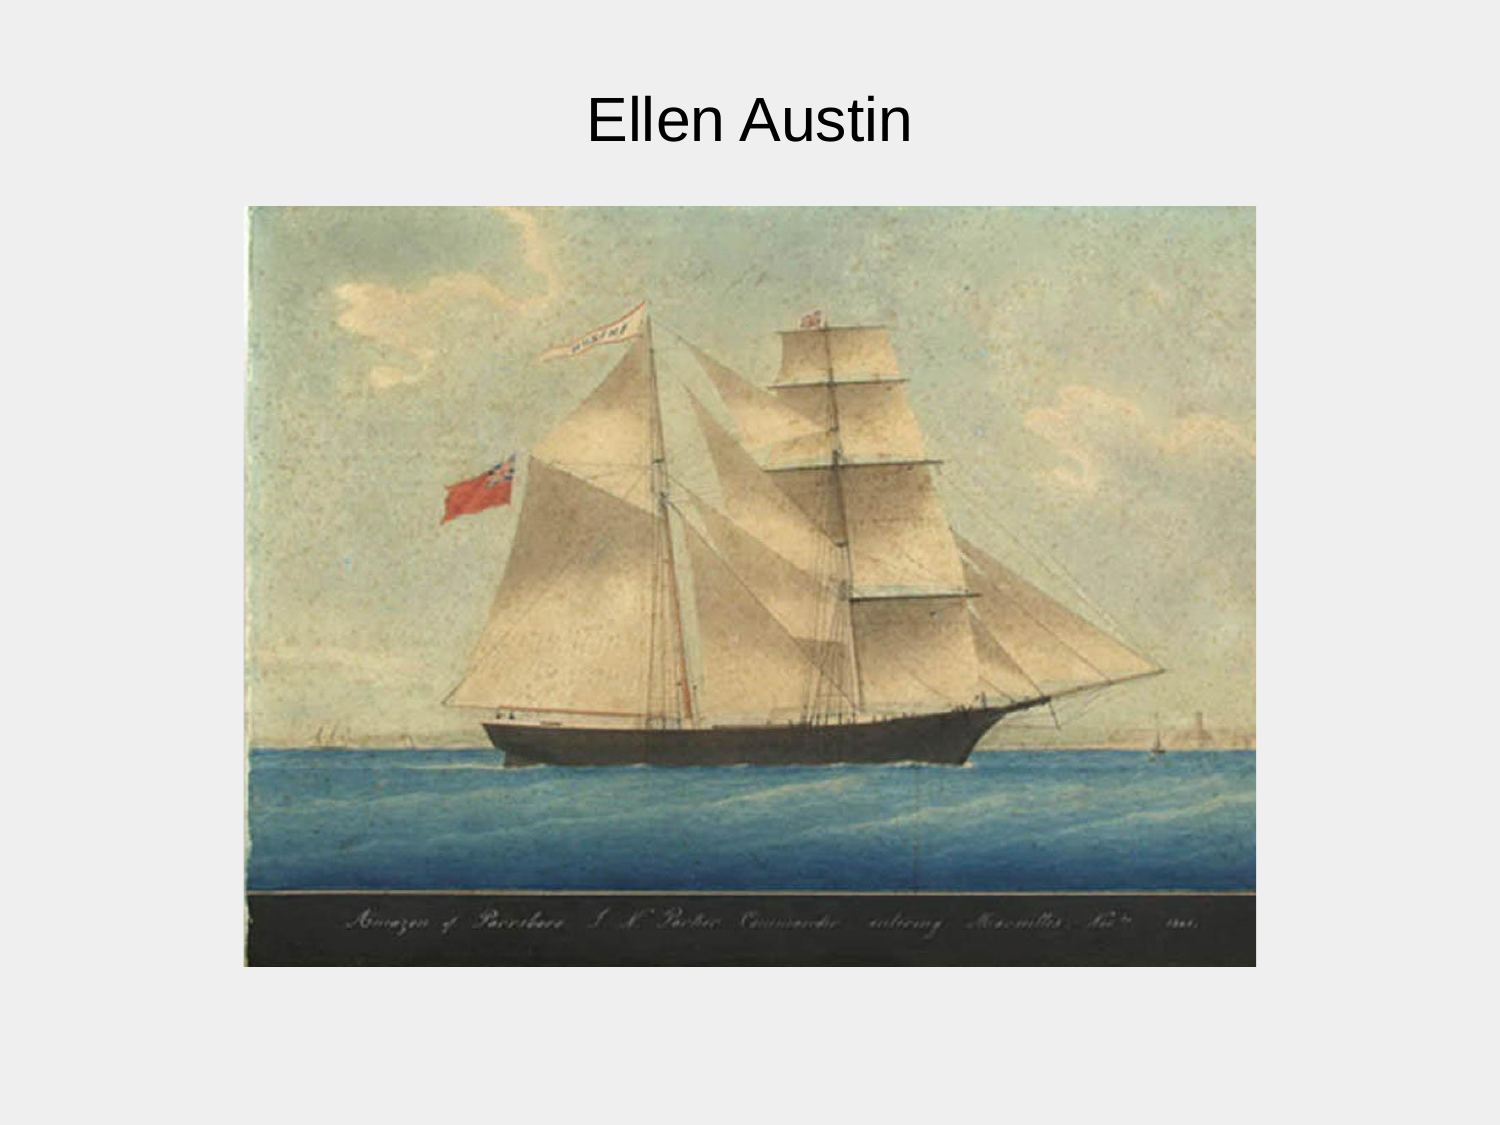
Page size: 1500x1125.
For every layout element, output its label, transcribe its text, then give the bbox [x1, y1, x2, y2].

text_box Ellen Austin [449, 64, 1050, 170]
text_box [243, 206, 1257, 967]
